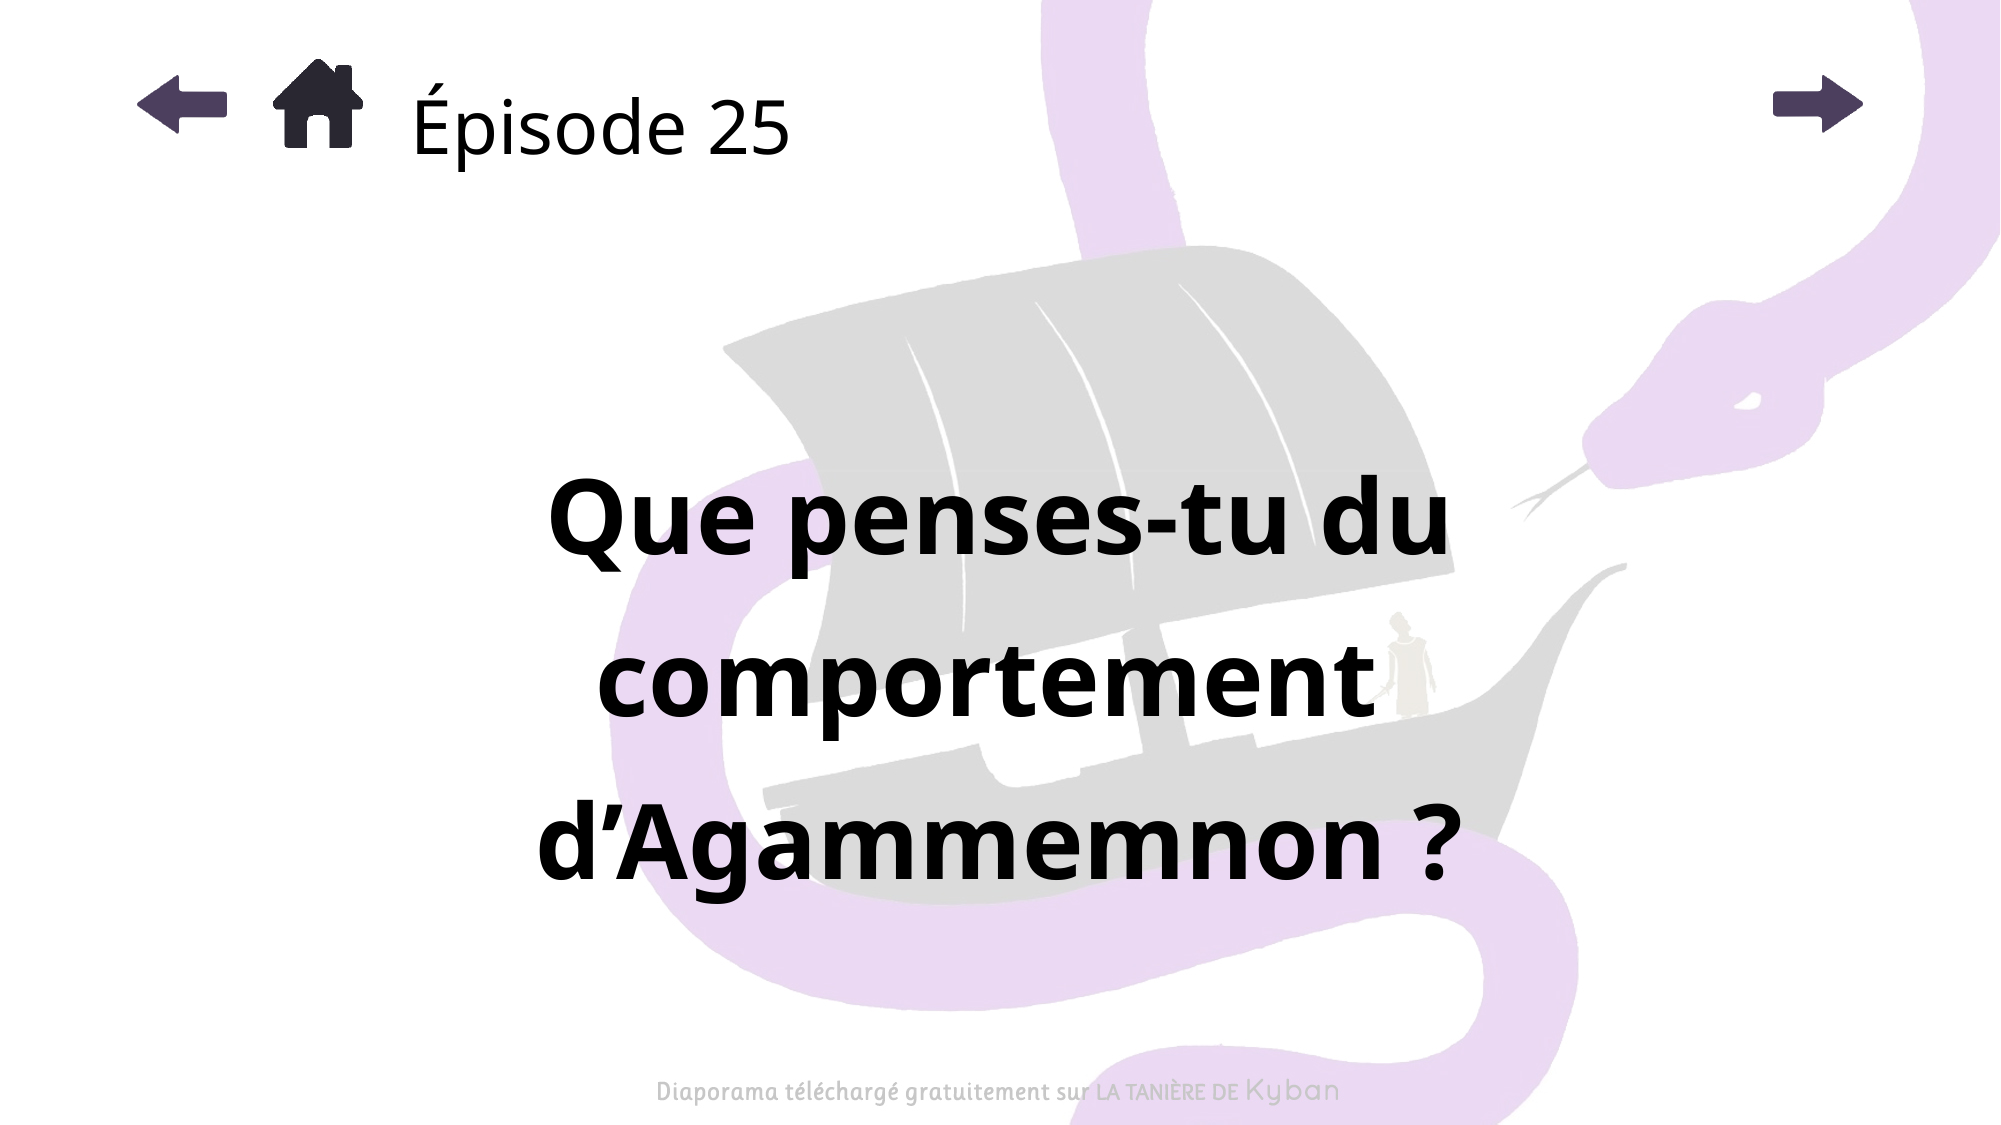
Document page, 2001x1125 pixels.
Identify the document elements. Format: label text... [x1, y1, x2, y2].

picture [0, 0, 2001, 1125]
title Épisode 25 [395, 59, 1863, 202]
list Que penses-tu du comportement d’Agammemnon ? [137, 299, 1863, 1014]
